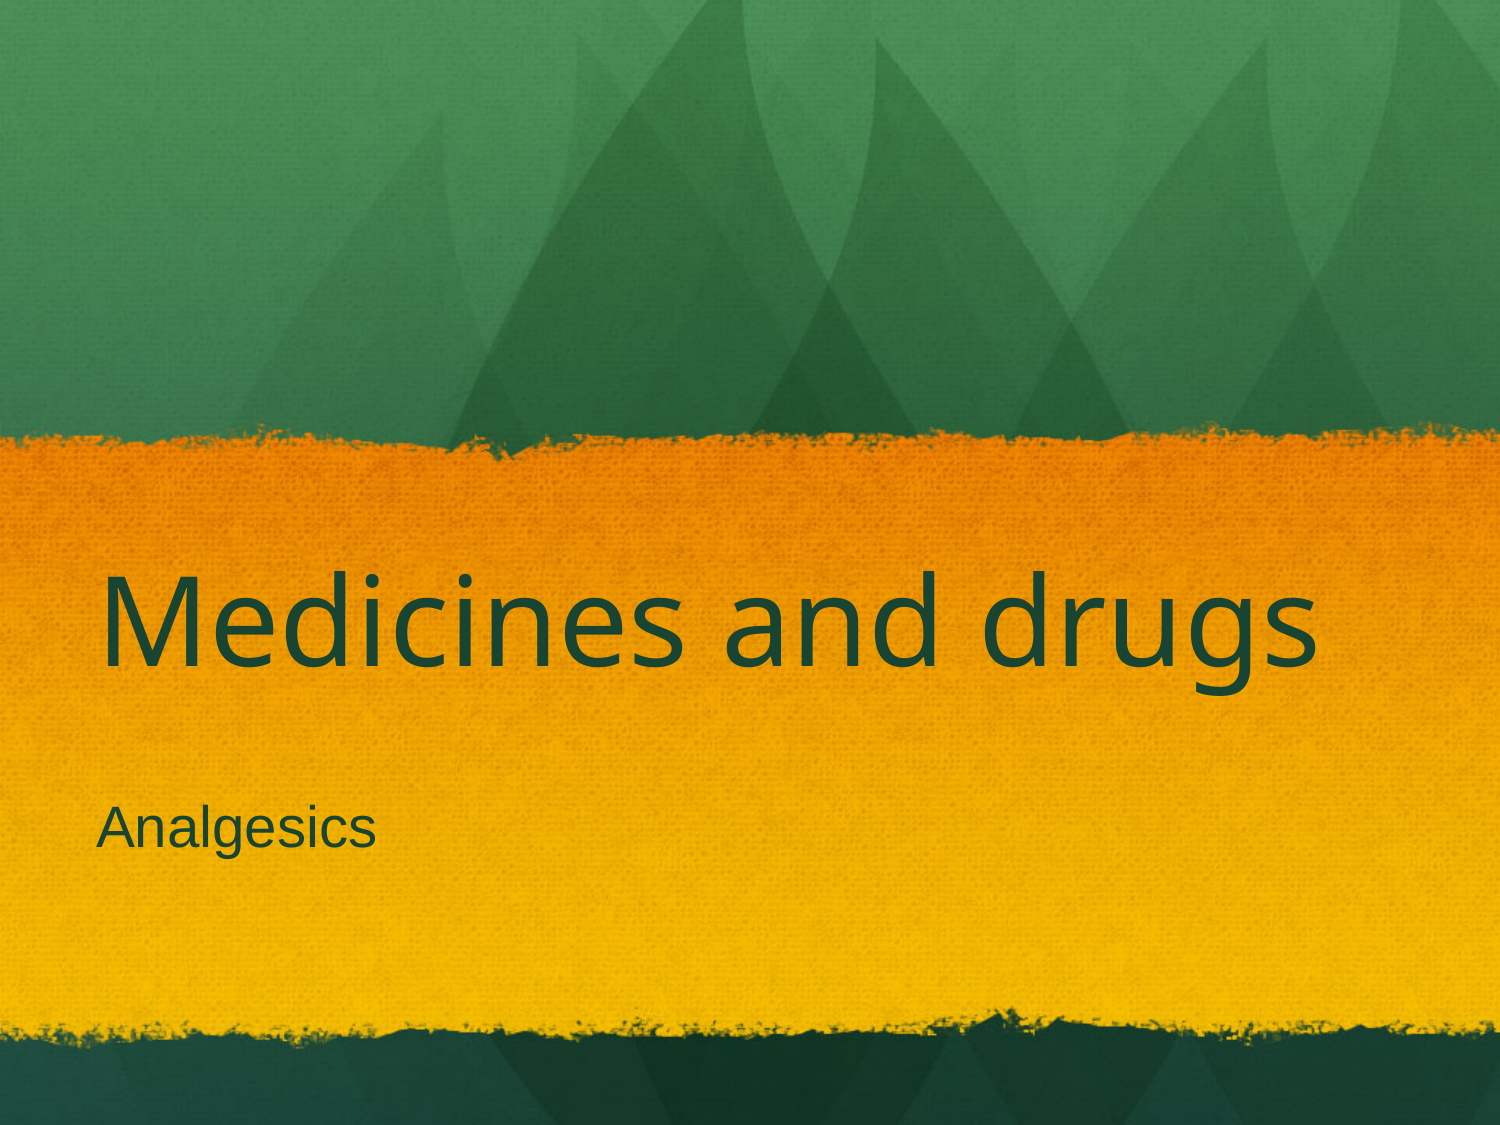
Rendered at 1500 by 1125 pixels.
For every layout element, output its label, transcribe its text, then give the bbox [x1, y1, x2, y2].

subtitle Analgesics [81, 781, 1262, 944]
picture [0, 0, 1500, 1125]
title Medicines and drugs [81, 457, 1398, 699]
